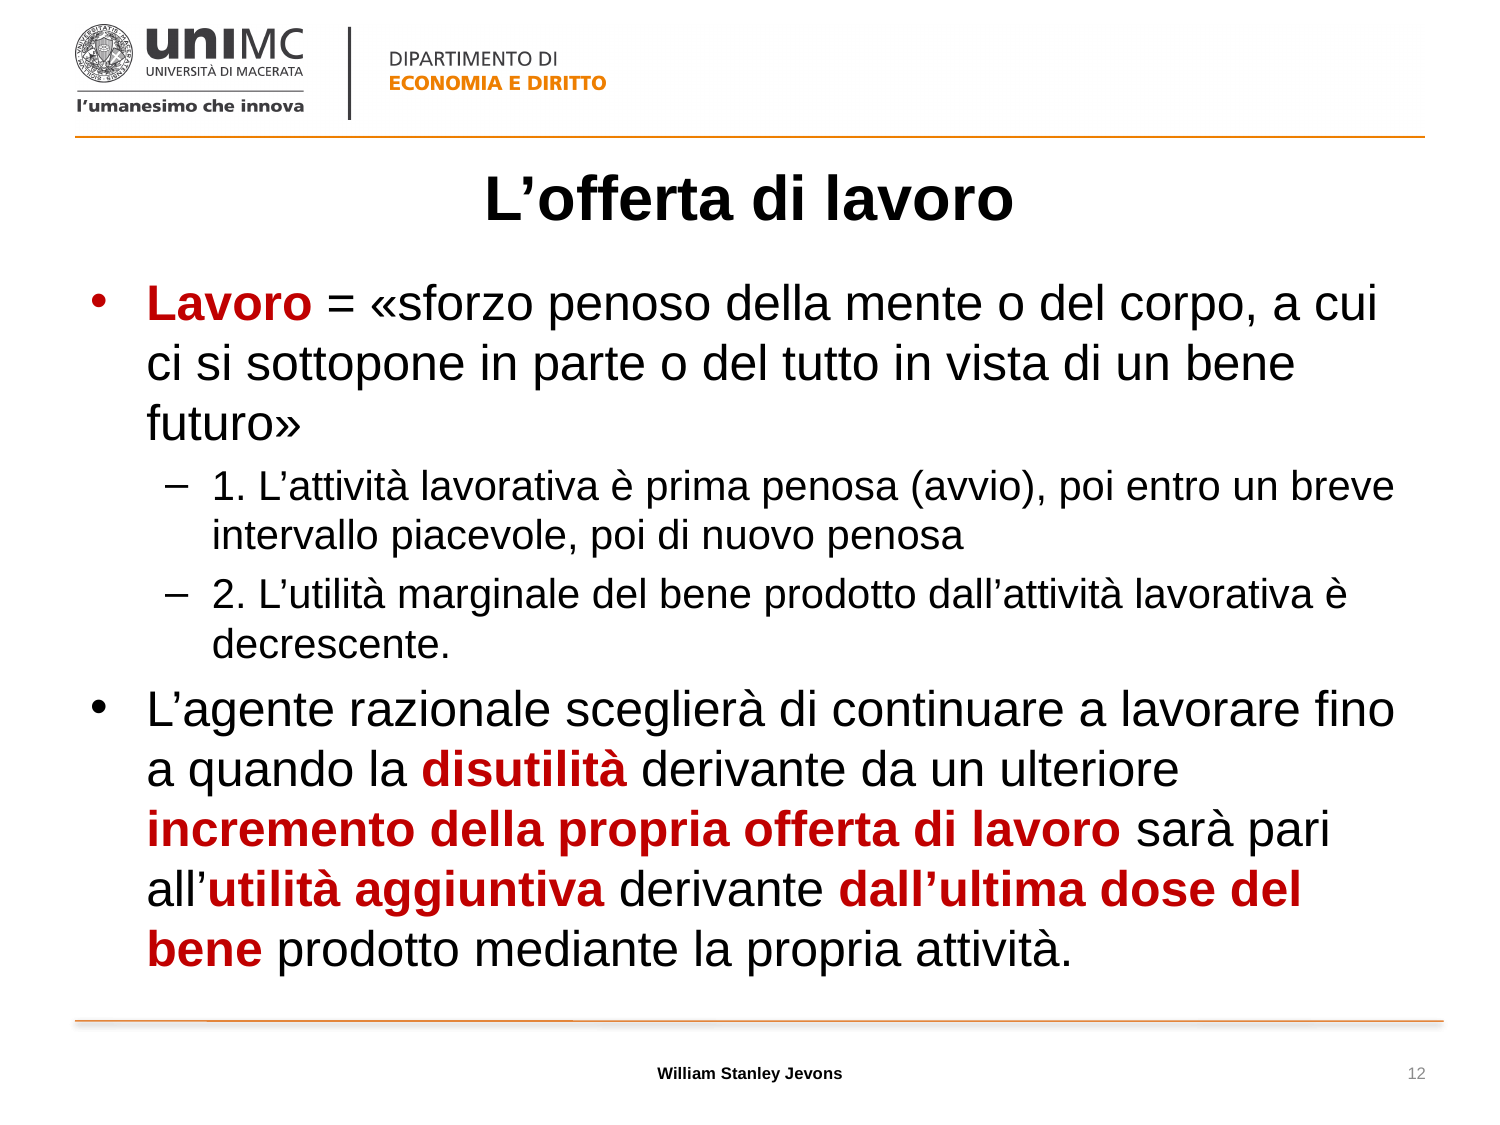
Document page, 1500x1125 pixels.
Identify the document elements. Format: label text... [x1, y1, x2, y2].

title L’offerta di lavoro [75, 149, 1425, 241]
footer William Stanley Jevons [512, 1042, 988, 1103]
slide_number 12 [1091, 1042, 1442, 1103]
picture [75, 24, 1425, 138]
list Lavoro = «sforzo penoso della mente o del corpo, a cui ci si sottopone in parte o del tutto in vista di un bene futuro» 1. L’attività lavorativa è prima penosa (avvio), poi entro un breve intervallo piacevole, poi di nuovo penosa 2. L’utilità marginale del bene prodotto dall’attività lavorativa è decrescente. L’agente razionale sceglierà di continuare a lavorare fino a quando la disutilità derivante da un ulteriore incremento della propria offerta di lavoro sarà pari all’utilità aggiuntiva derivante dall’ultima dose del bene prodotto mediante la propria attività. [75, 262, 1425, 1005]
